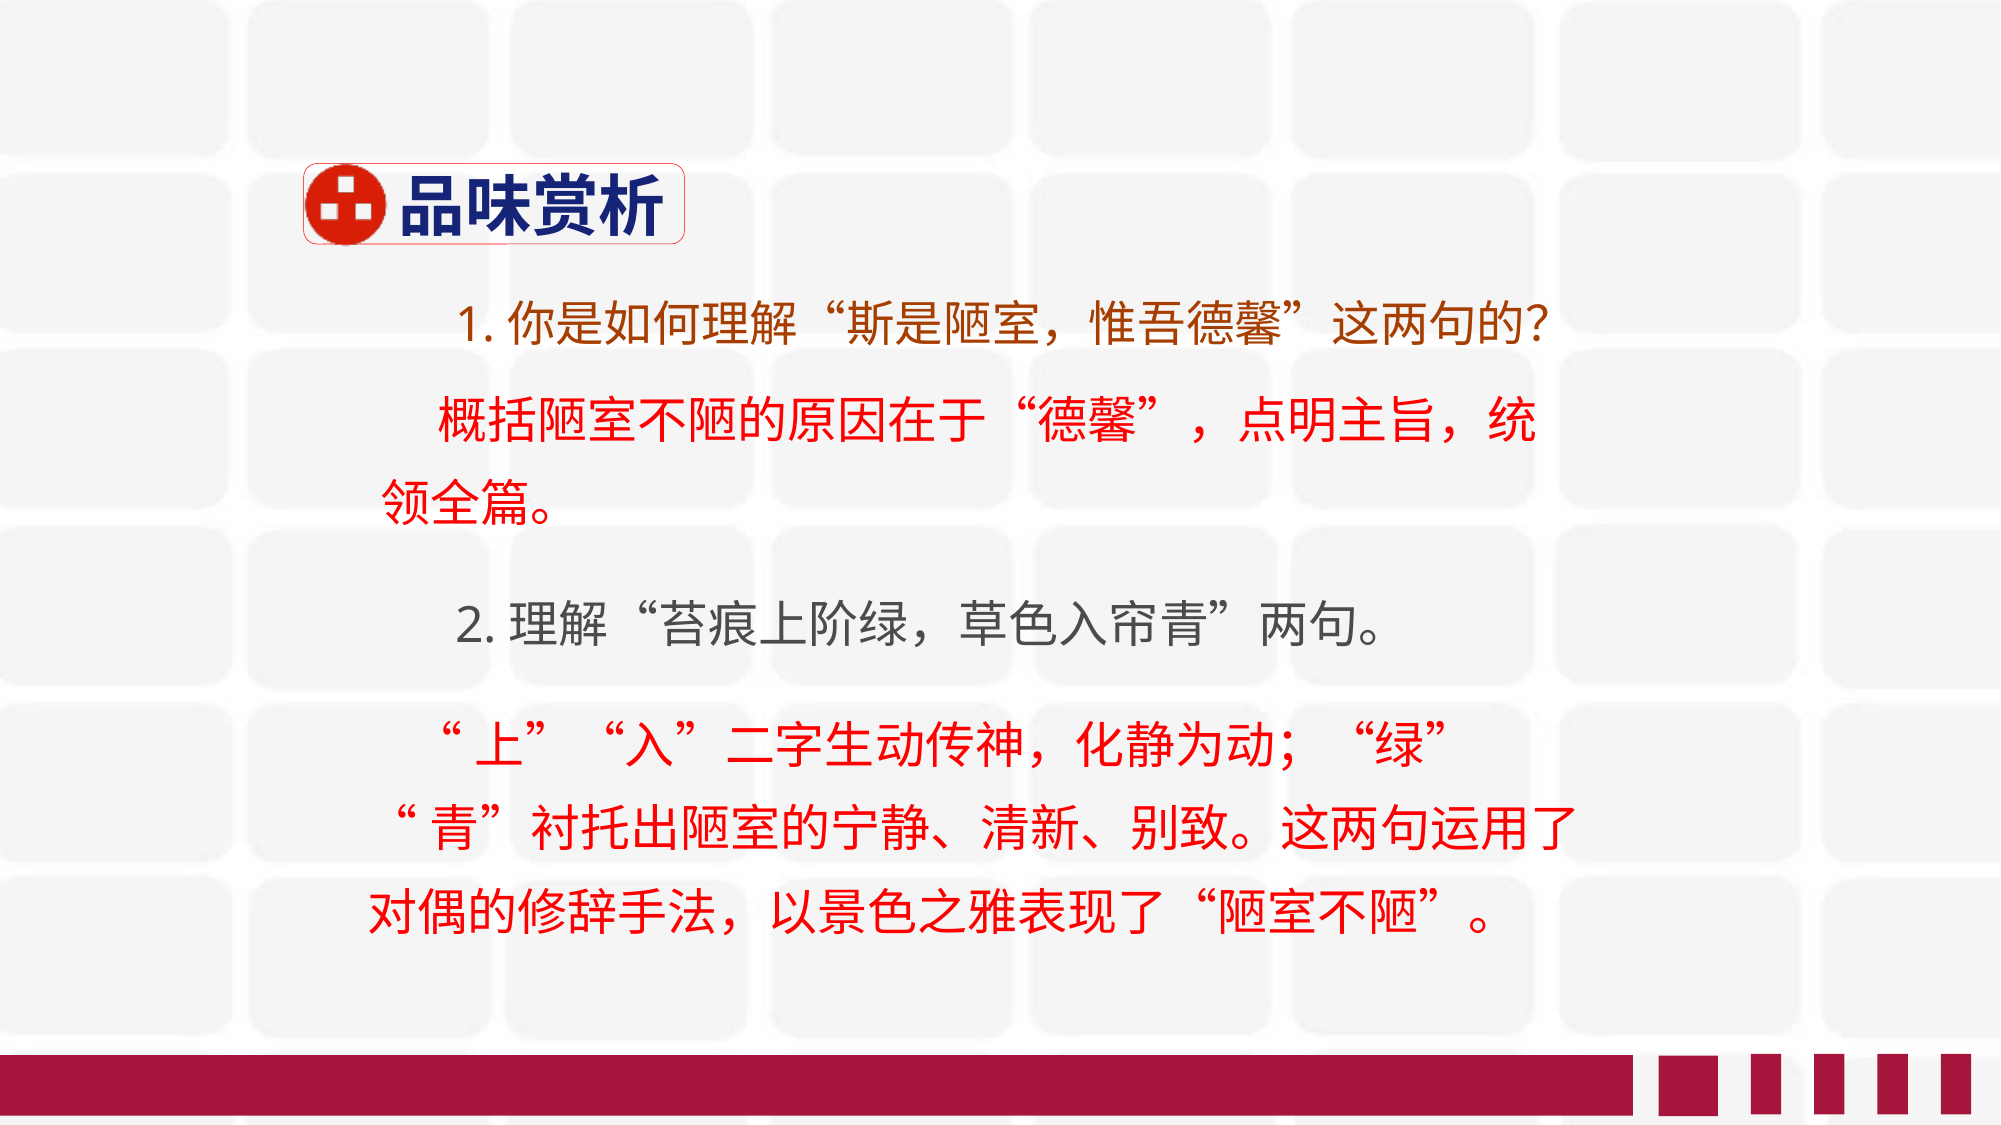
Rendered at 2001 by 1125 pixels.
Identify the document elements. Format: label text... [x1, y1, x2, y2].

text_box 2.理解“苔痕上阶绿，草色入帘青”两句。 [443, 594, 1626, 658]
text_box “上”“入”二字生动传神，化静为动；“绿” “青”衬托出陋室的宁静、清新、别致。这两句运用了 对偶的修辞手法，以景色之雅表现了“陋室不陋”。 [353, 682, 1599, 948]
text_box 品味赏析 [384, 156, 685, 252]
list 1.你是如何理解“斯是陋室，惟吾德馨”这两句的？ [443, 294, 1667, 358]
text_box 概括陋室不陋的原因在于“德馨”，点明主旨，统领全篇。 [365, 357, 1599, 540]
picture [0, 0, 2000, 1125]
